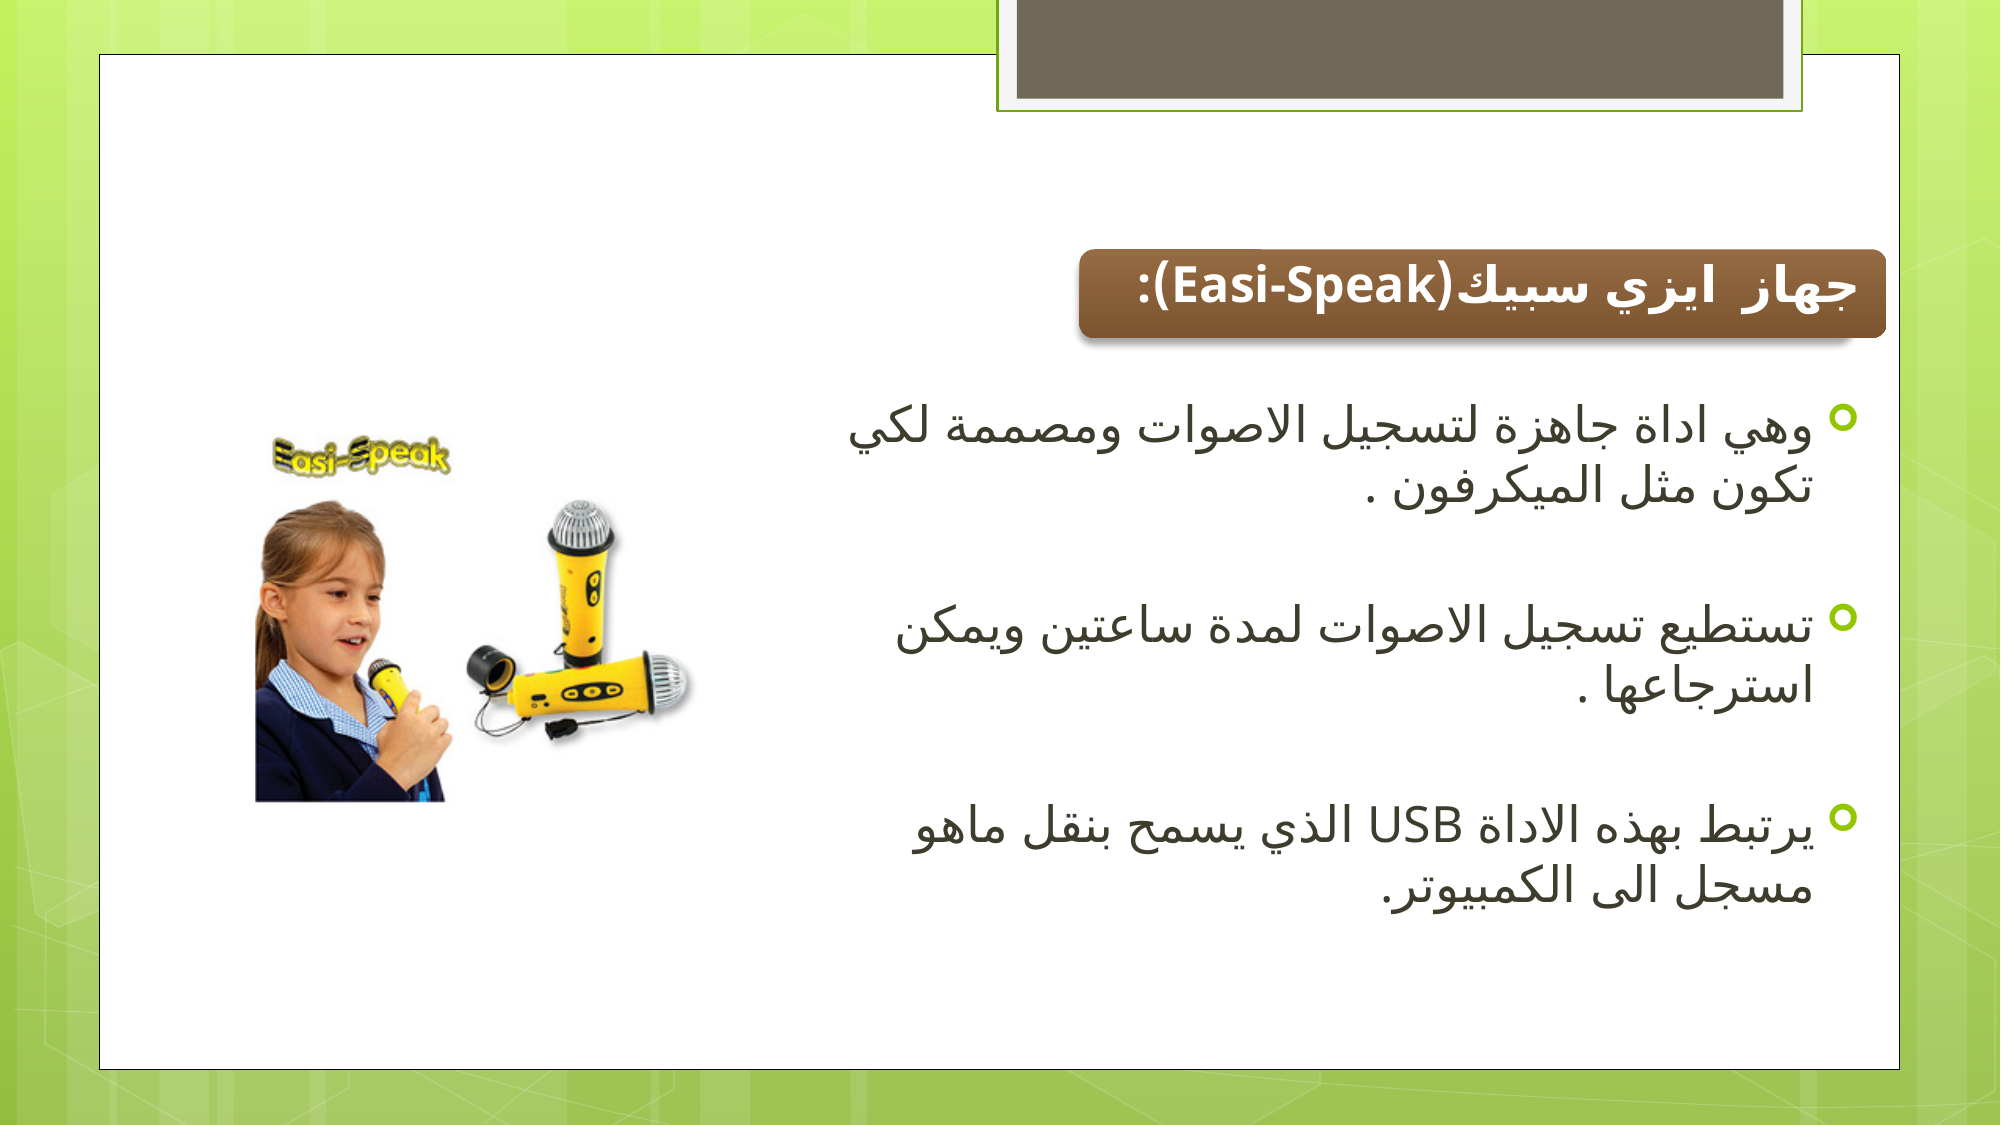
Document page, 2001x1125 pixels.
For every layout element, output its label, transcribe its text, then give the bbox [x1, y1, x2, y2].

picture [254, 422, 724, 805]
list جهاز ايزي سبيك(Easi-Speak): وهي اداة جاهزة لتسجيل الاصوات ومصممة لكي تكون مثل الميكرفون . تستطيع تسجيل الاصوات لمدة ساعتين ويمكن استرجاعها . يرتبط بهذه الاداة USB الذي يسمح بنقل ماهو مسجل الى الكمبيوتر. [815, 245, 1887, 968]
